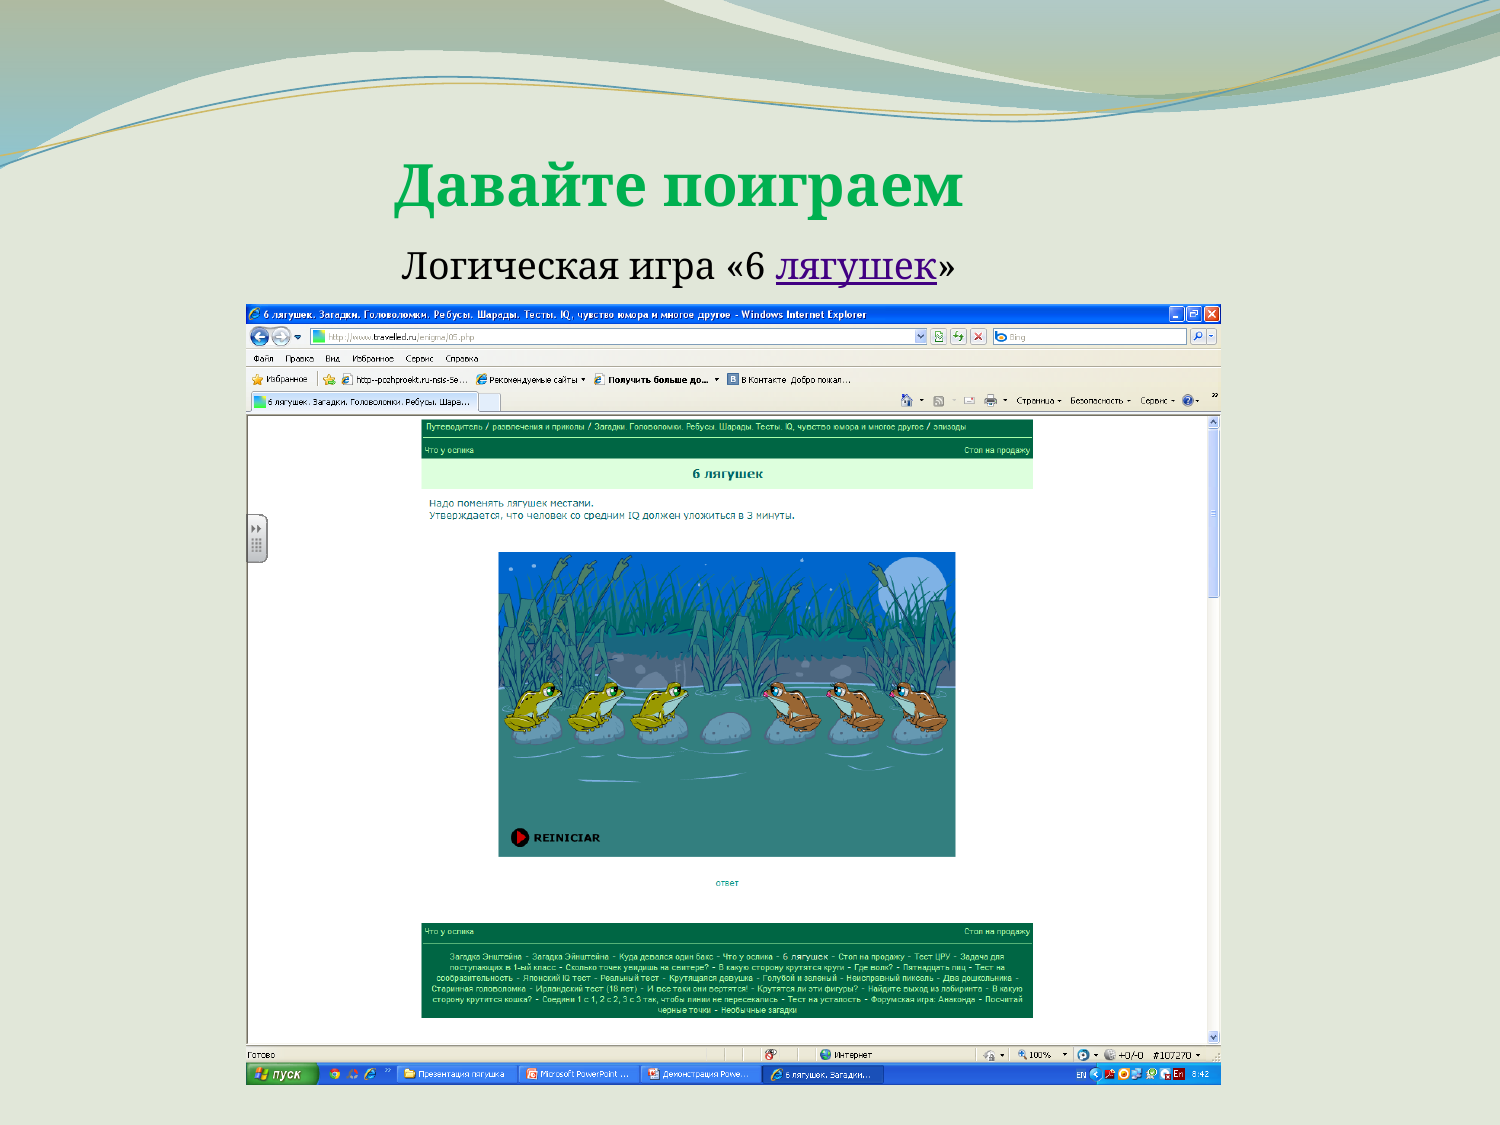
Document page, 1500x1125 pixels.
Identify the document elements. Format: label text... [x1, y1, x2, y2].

text_box Логическая игра «6 лягушек» [387, 234, 972, 301]
text_box Давайте поиграем [379, 140, 979, 226]
picture [245, 304, 1221, 1085]
